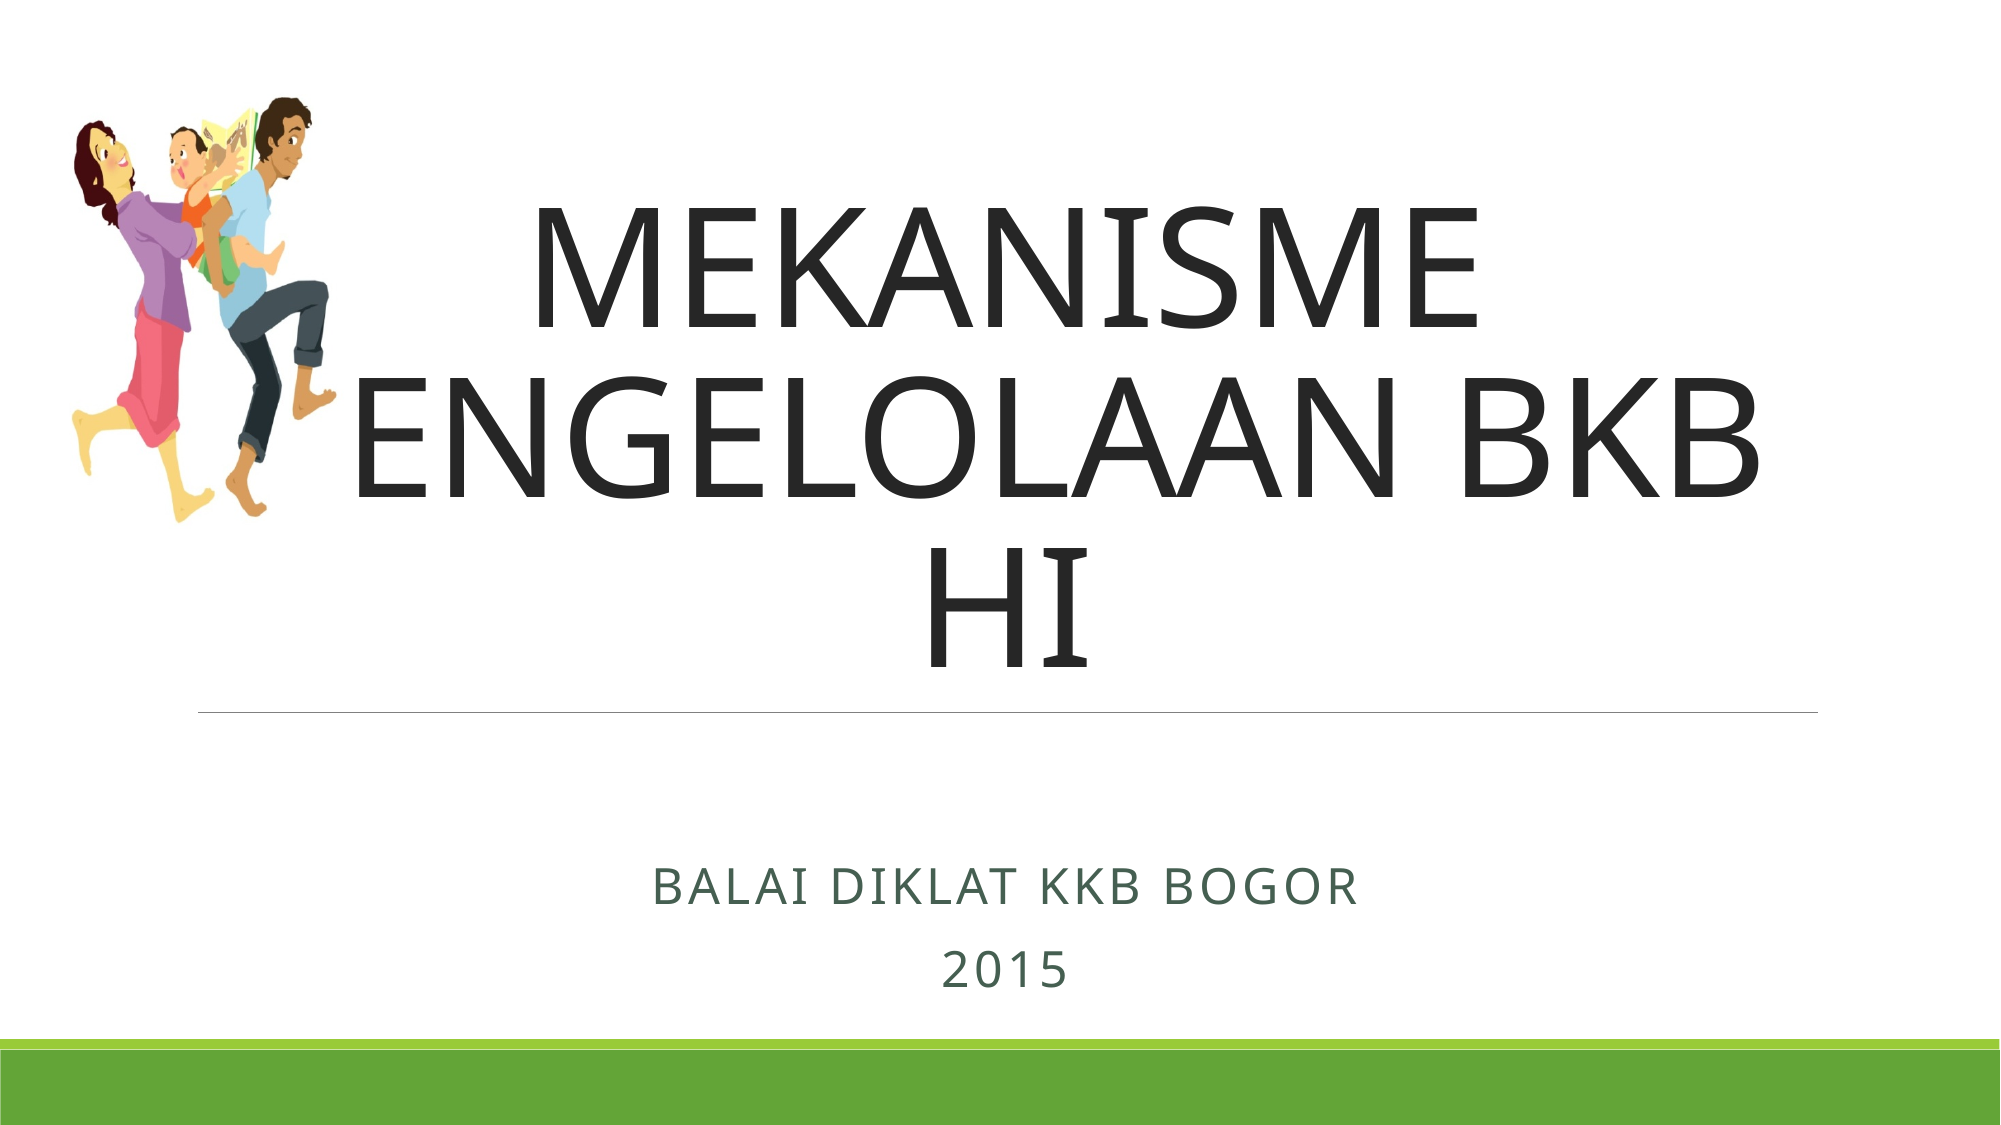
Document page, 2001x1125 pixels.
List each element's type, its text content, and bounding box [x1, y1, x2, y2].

title MEKANISME PENGELOLAAN BKB HI [180, 124, 1830, 710]
subtitle BALAI DIKLAT KKB BOGOR 2015 [255, 853, 1755, 1125]
picture [58, 71, 349, 530]
